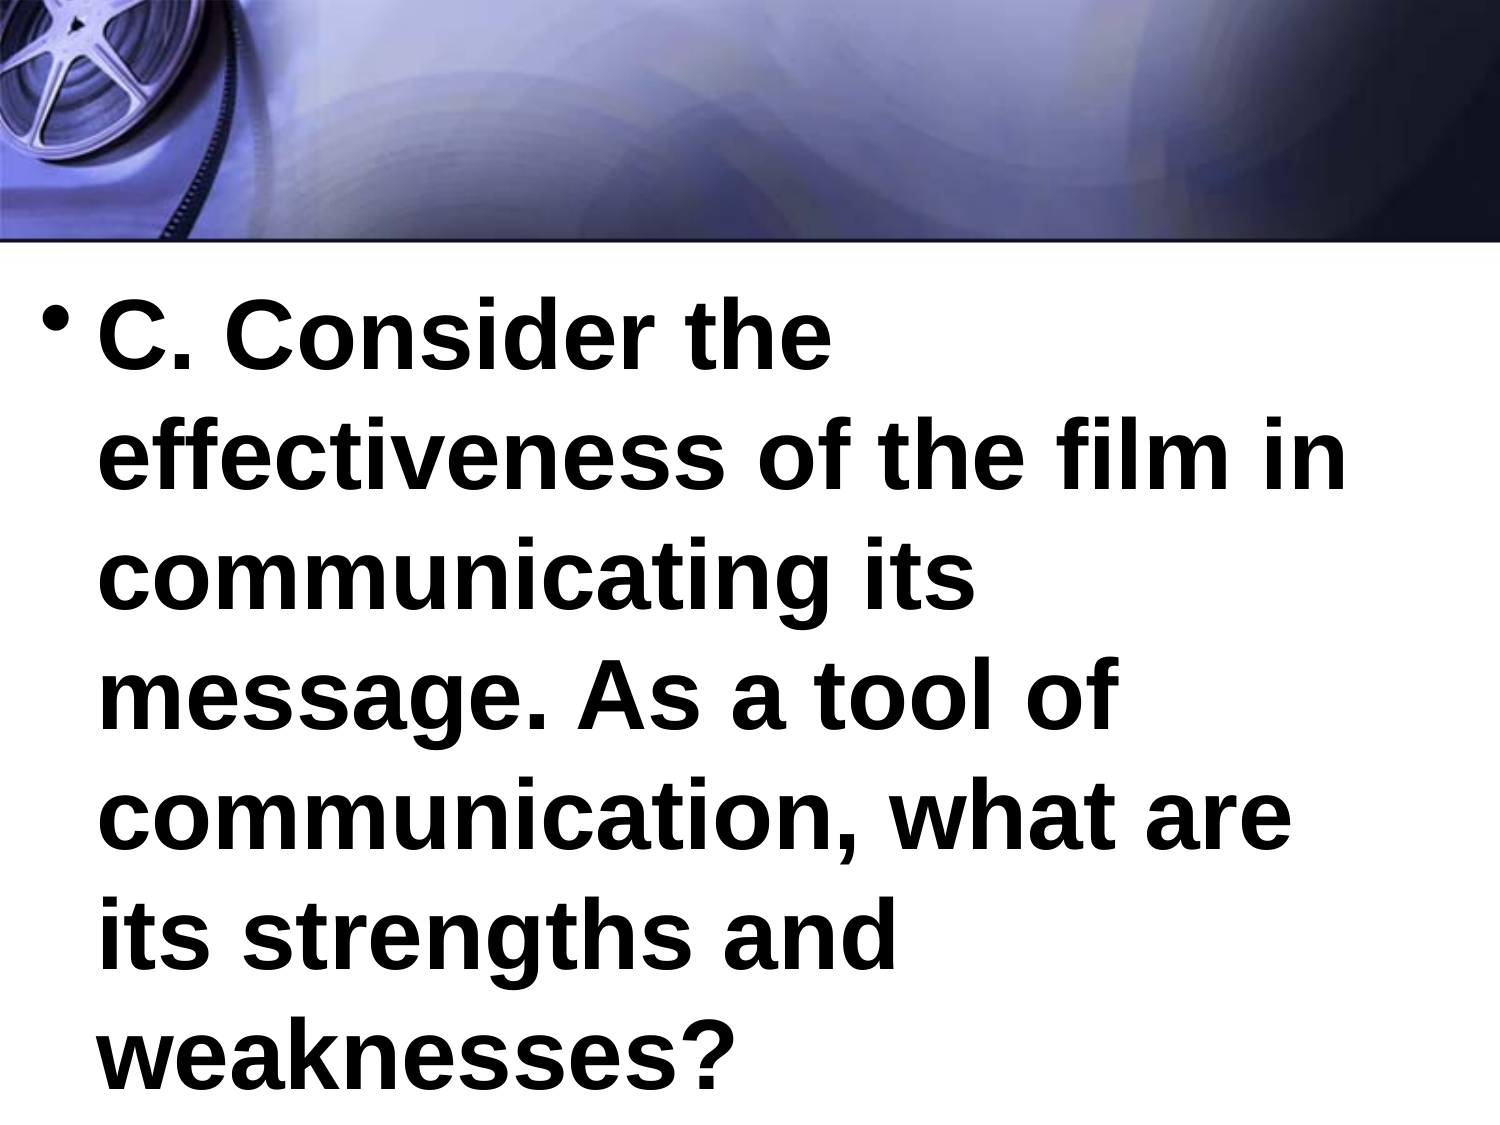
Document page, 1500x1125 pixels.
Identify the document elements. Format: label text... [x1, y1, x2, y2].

list C. Consider the effectiveness of the film in communicating its message. As a tool of communication, what are its strengths and weaknesses? [24, 262, 1401, 1076]
picture [0, 0, 1500, 1125]
